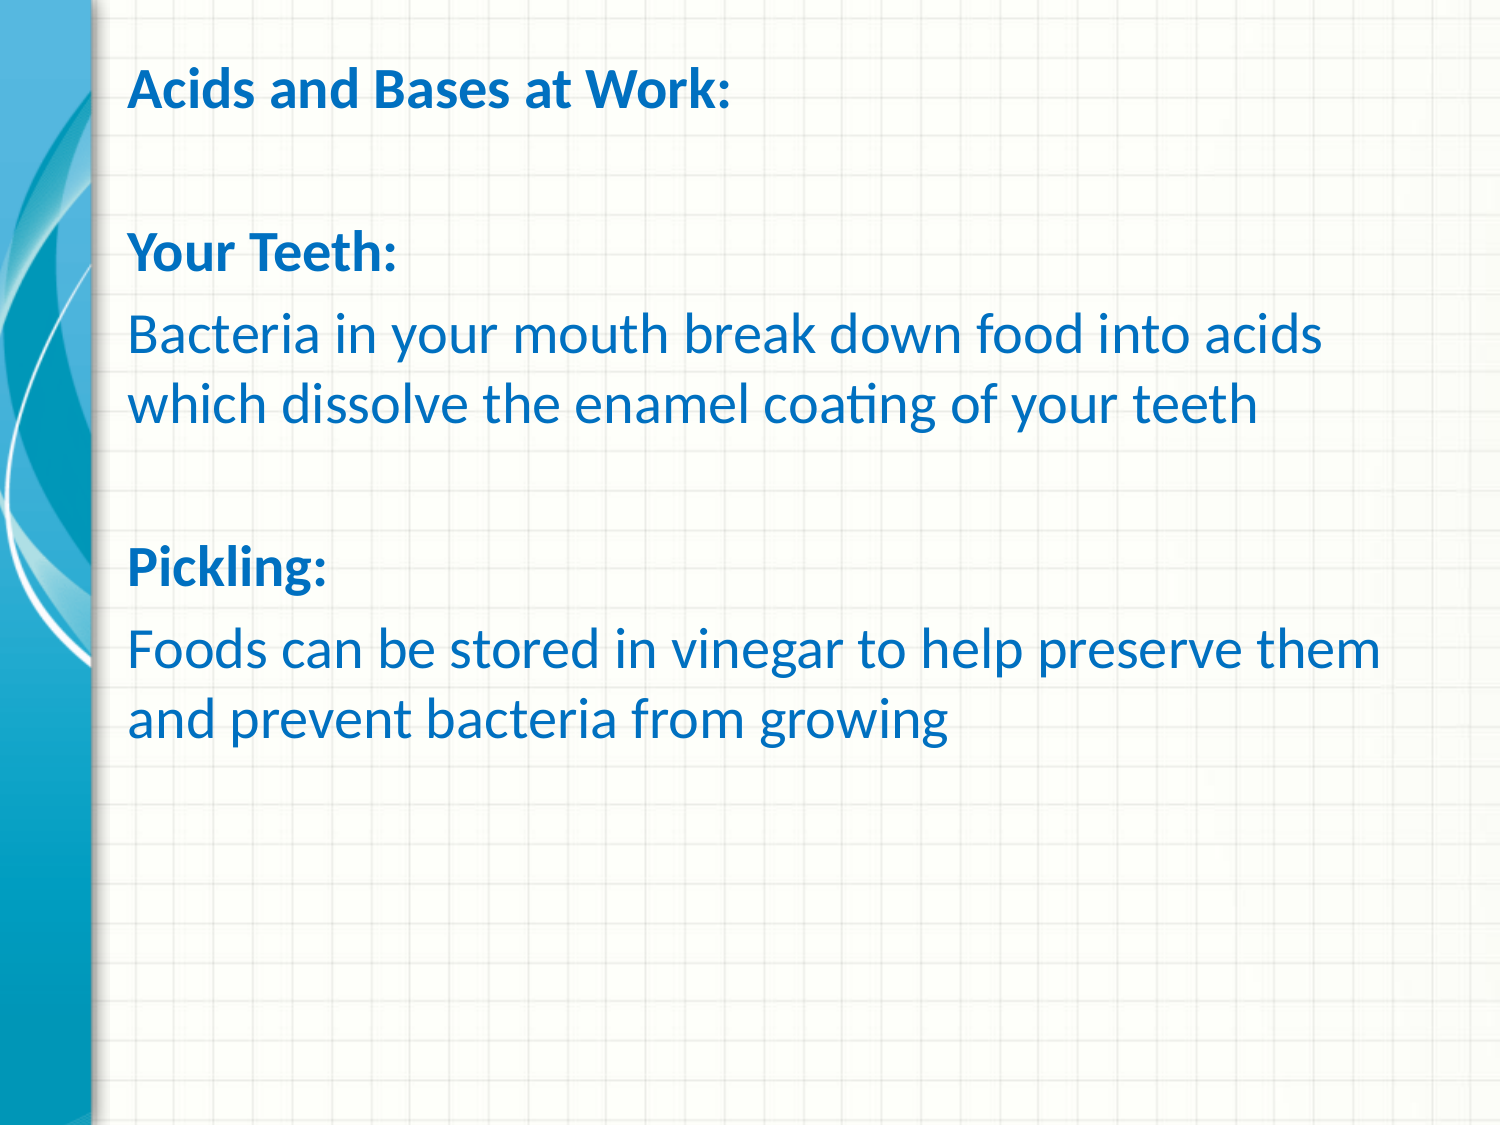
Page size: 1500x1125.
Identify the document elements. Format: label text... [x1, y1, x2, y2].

picture [0, 0, 1500, 1125]
list Acids and Bases at Work: Your Teeth: Bacteria in your mouth break down food into acids which dissolve the enamel coating of your teeth Pickling: Foods can be stored in vinegar to help preserve them and prevent bacteria from growing [112, 42, 1459, 1006]
